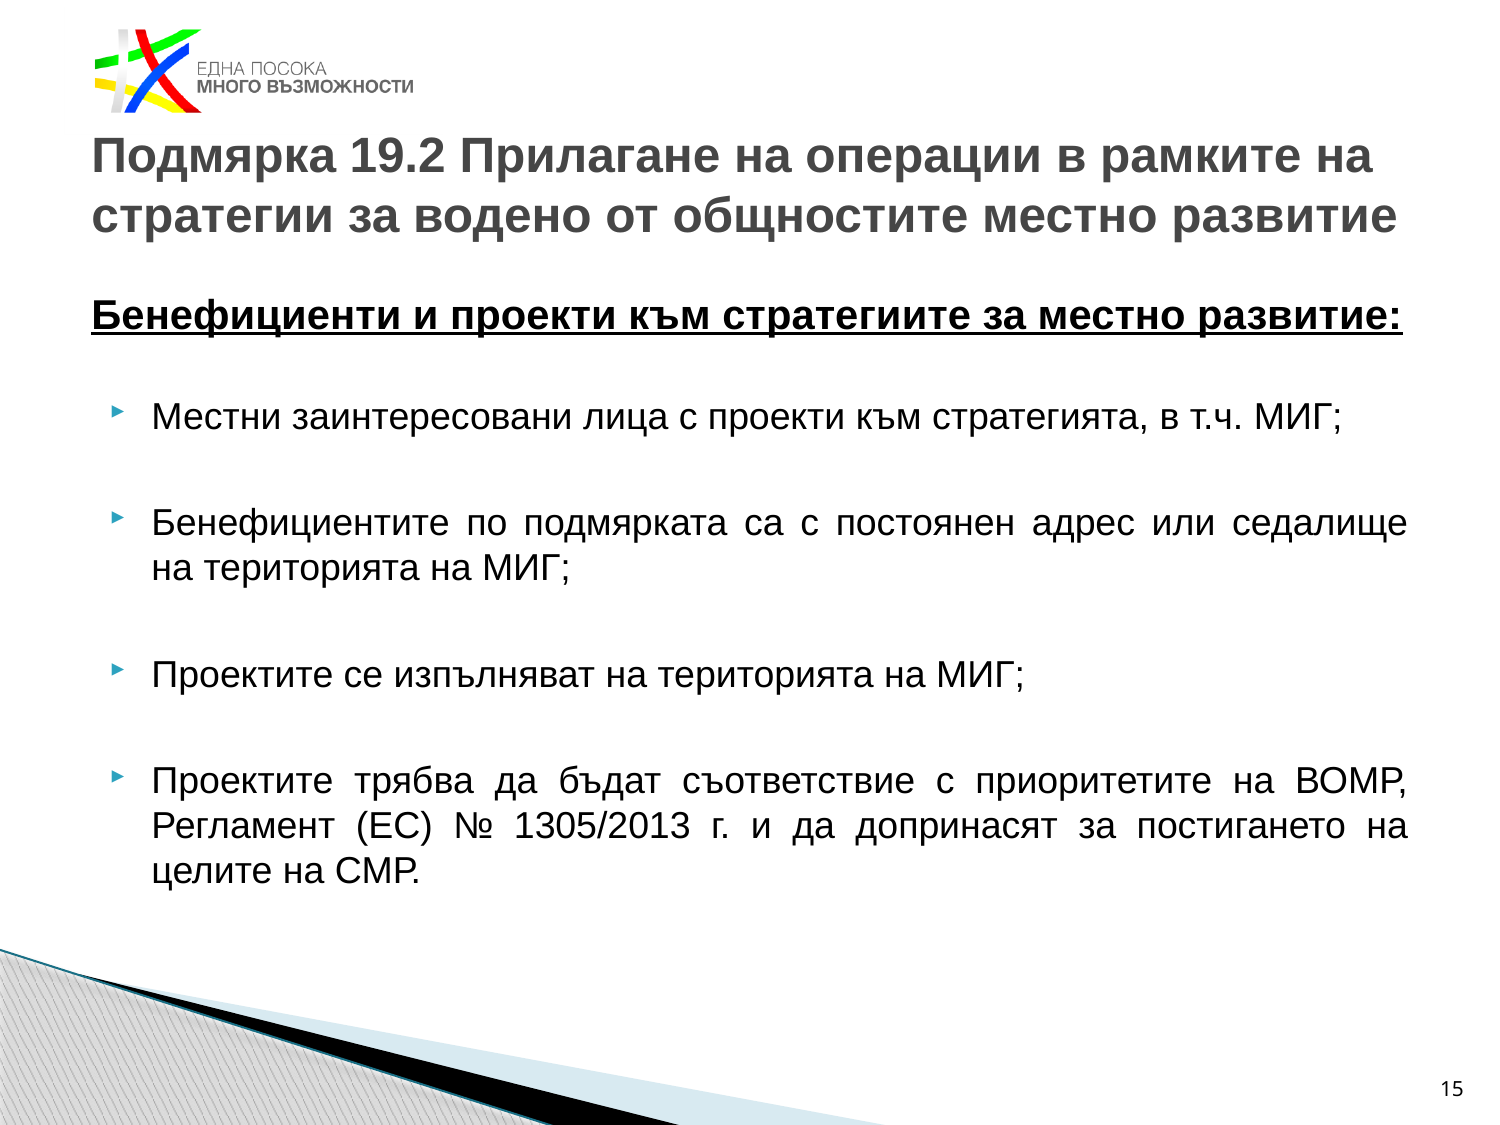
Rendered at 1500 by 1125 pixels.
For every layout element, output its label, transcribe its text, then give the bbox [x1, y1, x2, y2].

slide_number 15 [1418, 1051, 1479, 1112]
title Подмярка 19.2 Прилагане на операции в рамките на стратегии за водено от общностите местно развитие [76, 94, 1427, 350]
text_box Бенефициенти и проекти към стратегиите за местно развитие: Местни заинтересовани лица с проекти към стратегията, в т.ч. МИГ; Бенефициентите по подмярката са с постоянен адрес или седалище на територията на МИГ; Проектите се изпълняват на територията на МИГ; Проектите трябва да бъдат съответствие с приоритетите на ВОМР, Регламент (EC) № 1305/2013 г. и да допринасят за постигането на целите на СМР. [76, 235, 1424, 944]
picture [64, 7, 444, 135]
